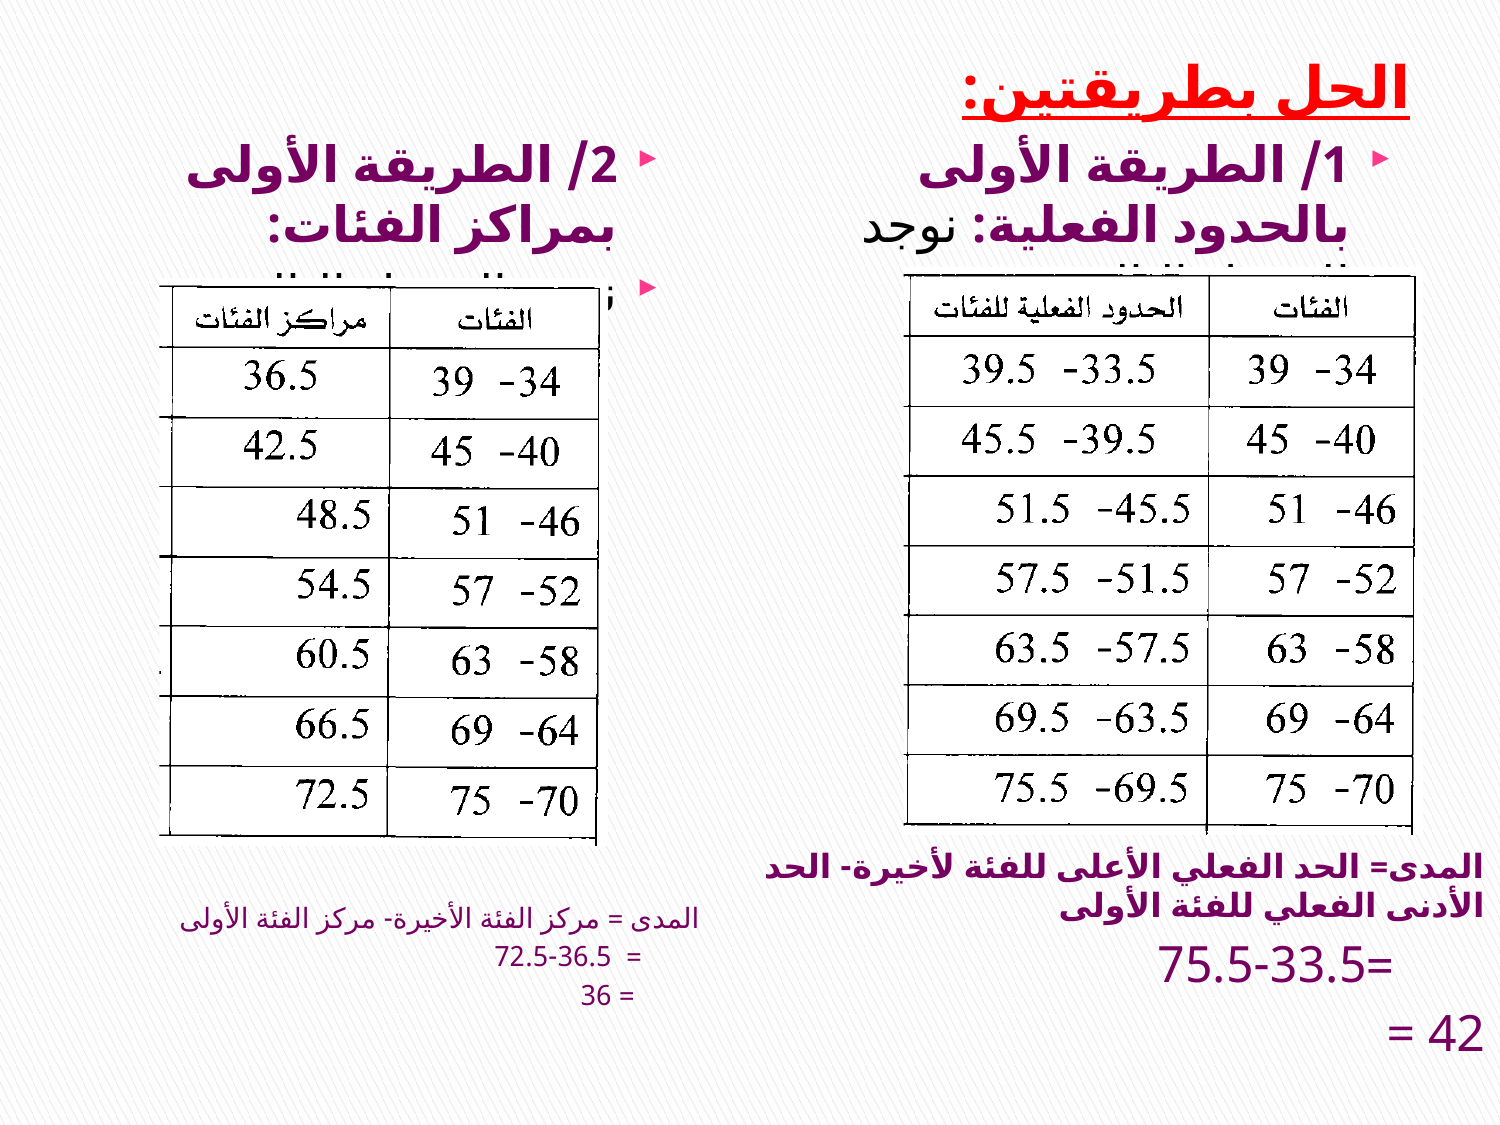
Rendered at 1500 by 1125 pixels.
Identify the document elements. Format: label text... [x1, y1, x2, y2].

picture [903, 266, 1424, 835]
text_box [159, 278, 609, 847]
list 2/ الطريقة الأولى بمراكز الفئات: نوجد الجدول التالي: [29, 125, 693, 891]
title الحل بطريقتين: [75, 44, 1425, 126]
list المدى = مركز الفئة الأخيرة- مركز الفئة الأولى = 72.5-36.5 = 36 [29, 892, 667, 1019]
list المدى= الحد الفعلي الأعلى للفئة لأخيرة- الحد الأدنى الفعلي للفئة الأولى =75.5-33.5 = 42 [667, 833, 1500, 1072]
list 1/ الطريقة الأولى بالحدود الفعلية: نوجد الجدول التالي: [761, 125, 1425, 884]
